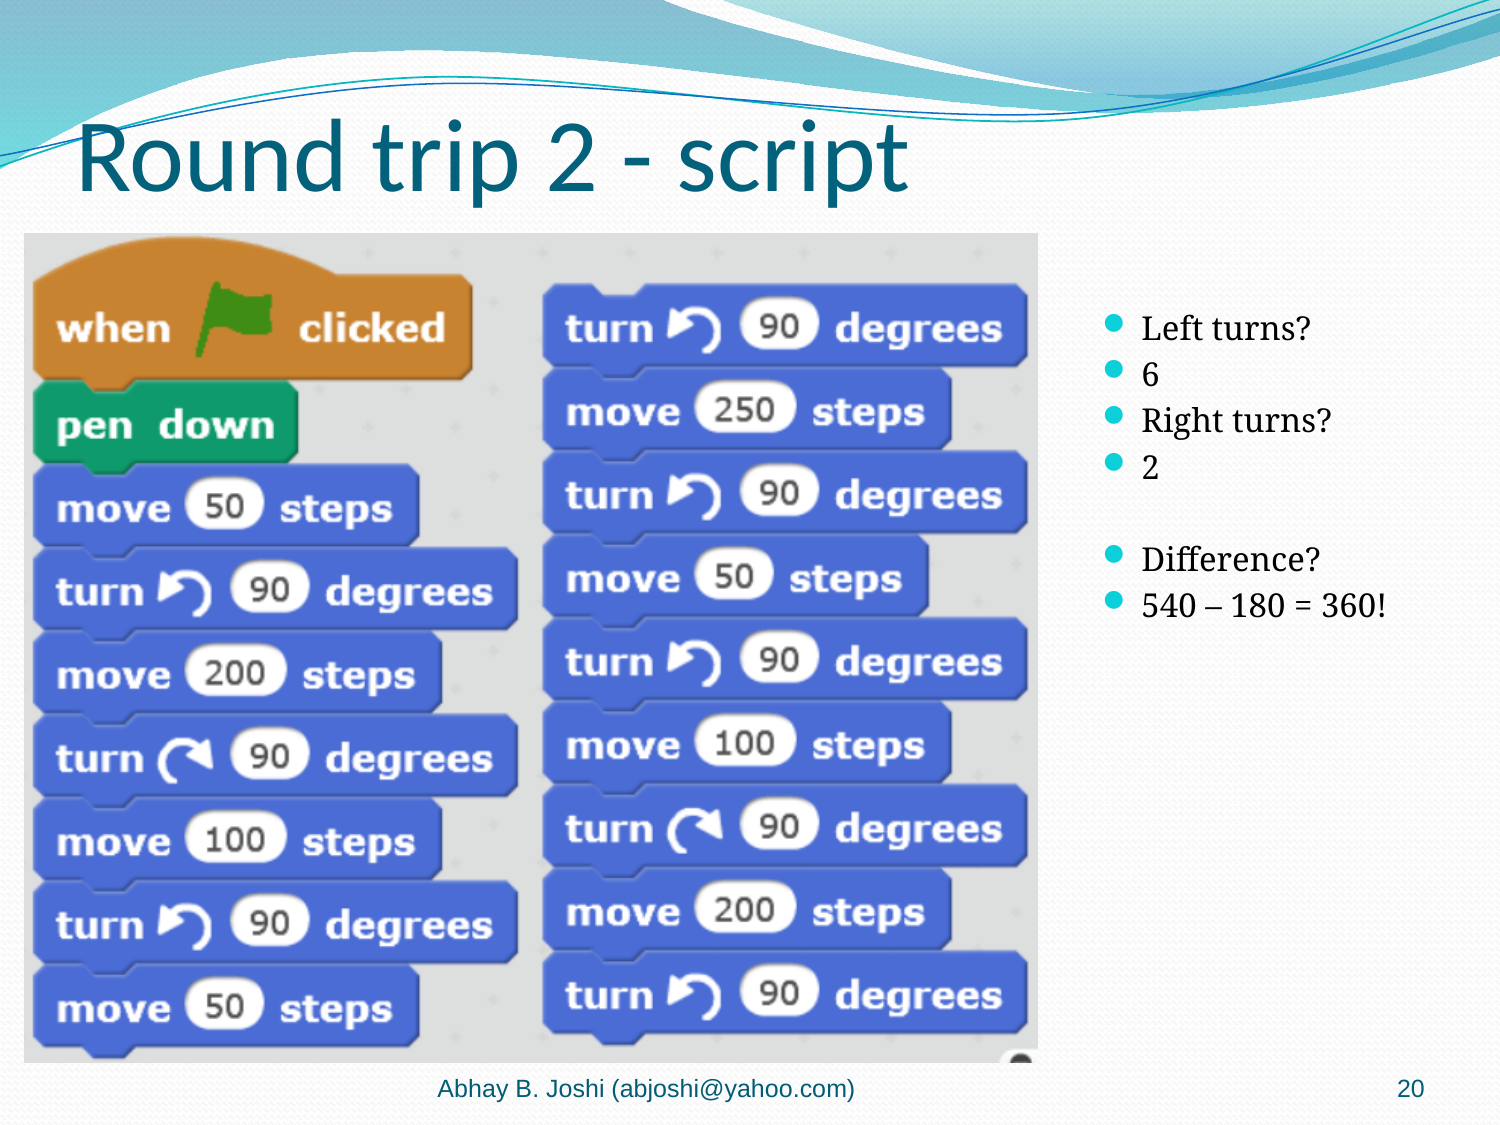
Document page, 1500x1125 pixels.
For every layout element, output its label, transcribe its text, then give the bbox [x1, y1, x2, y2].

list Left turns? 6 Right turns? 2 Difference? 540 – 180 = 360! [1087, 299, 1500, 633]
title Round trip 2 - script [75, 24, 1425, 213]
picture [24, 232, 1038, 1063]
slide_number 20 [1299, 1042, 1425, 1103]
footer Abhay B. Joshi (abjoshi@yahoo.com) [437, 1076, 988, 1103]
